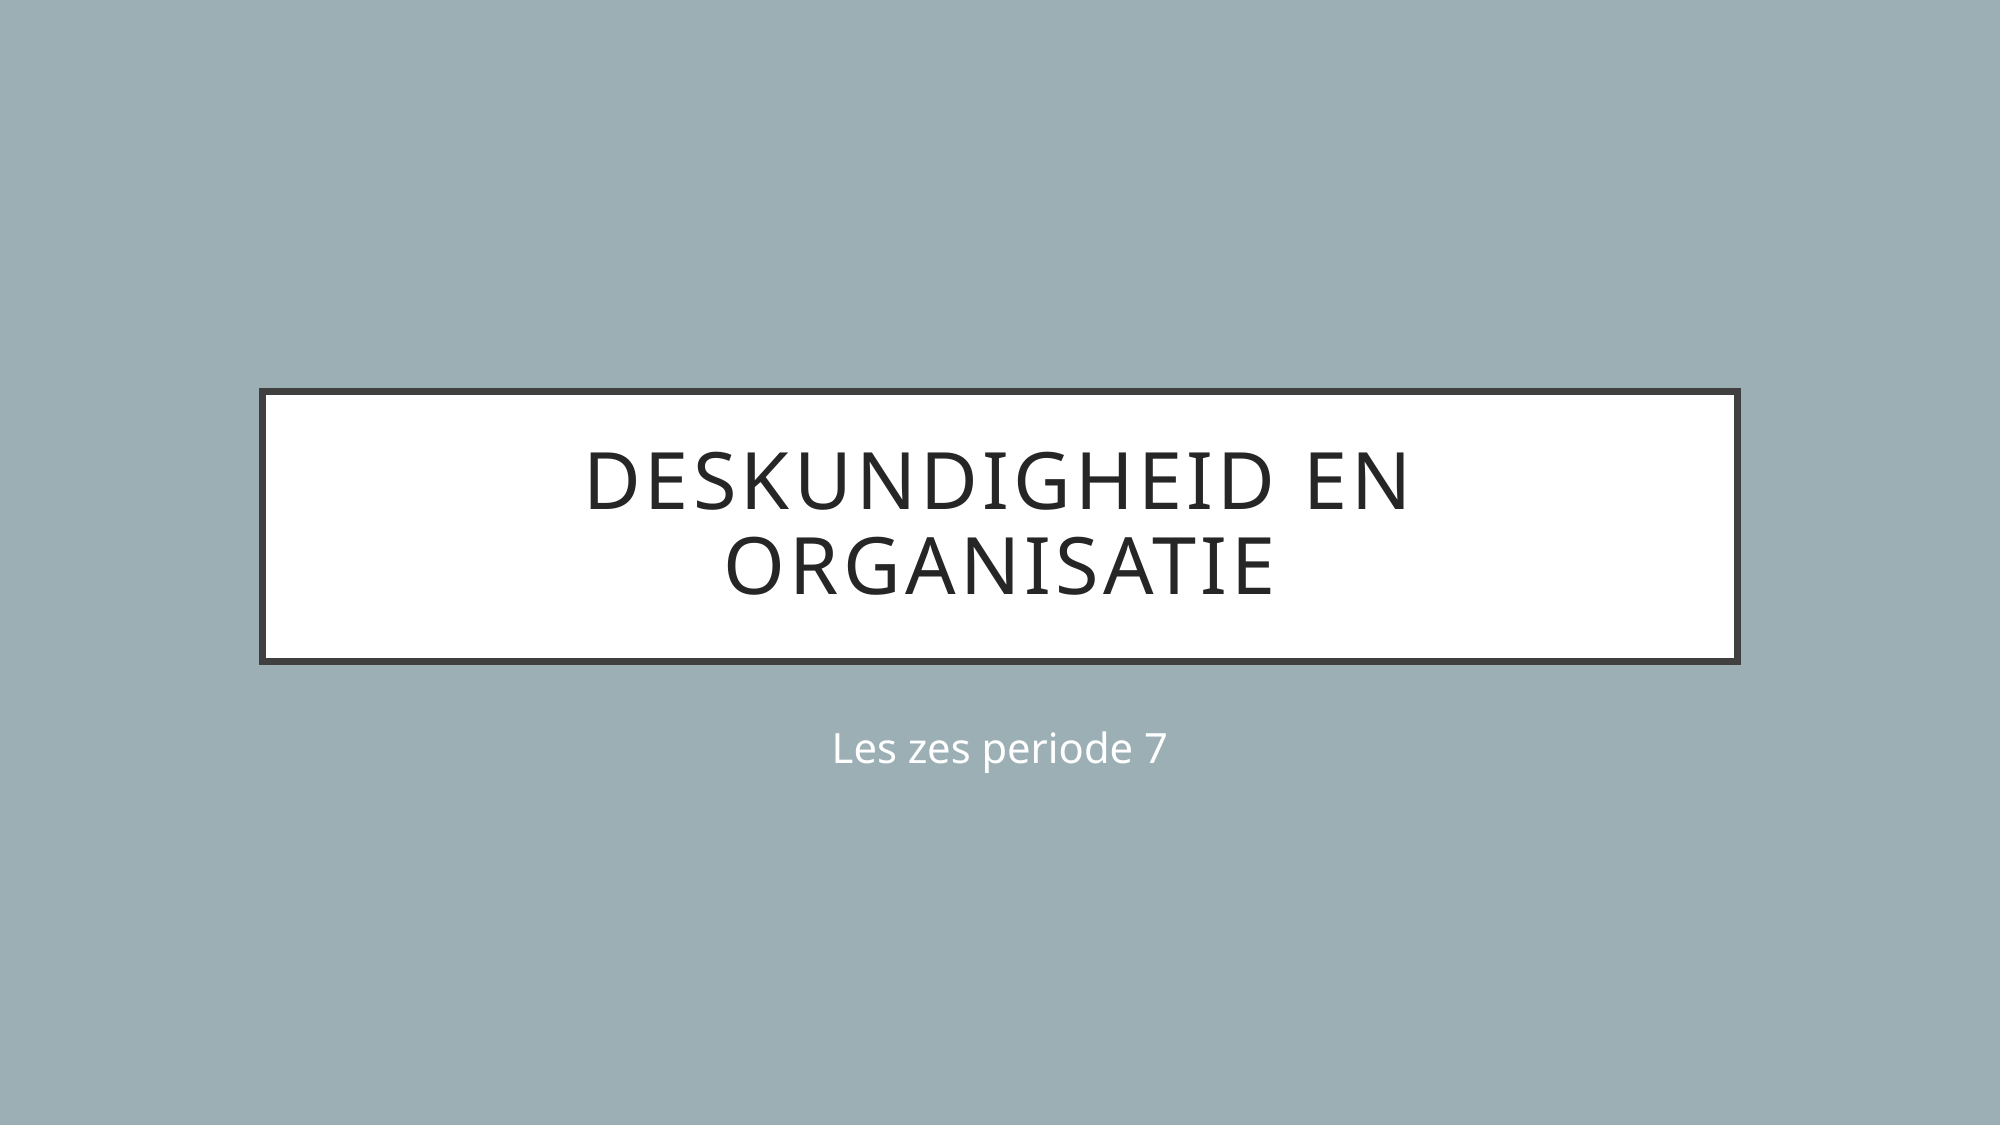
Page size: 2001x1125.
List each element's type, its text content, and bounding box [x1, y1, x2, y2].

subtitle Les zes periode 7 [442, 713, 1558, 918]
title Deskundigheid en organisatie [259, 388, 1741, 665]
